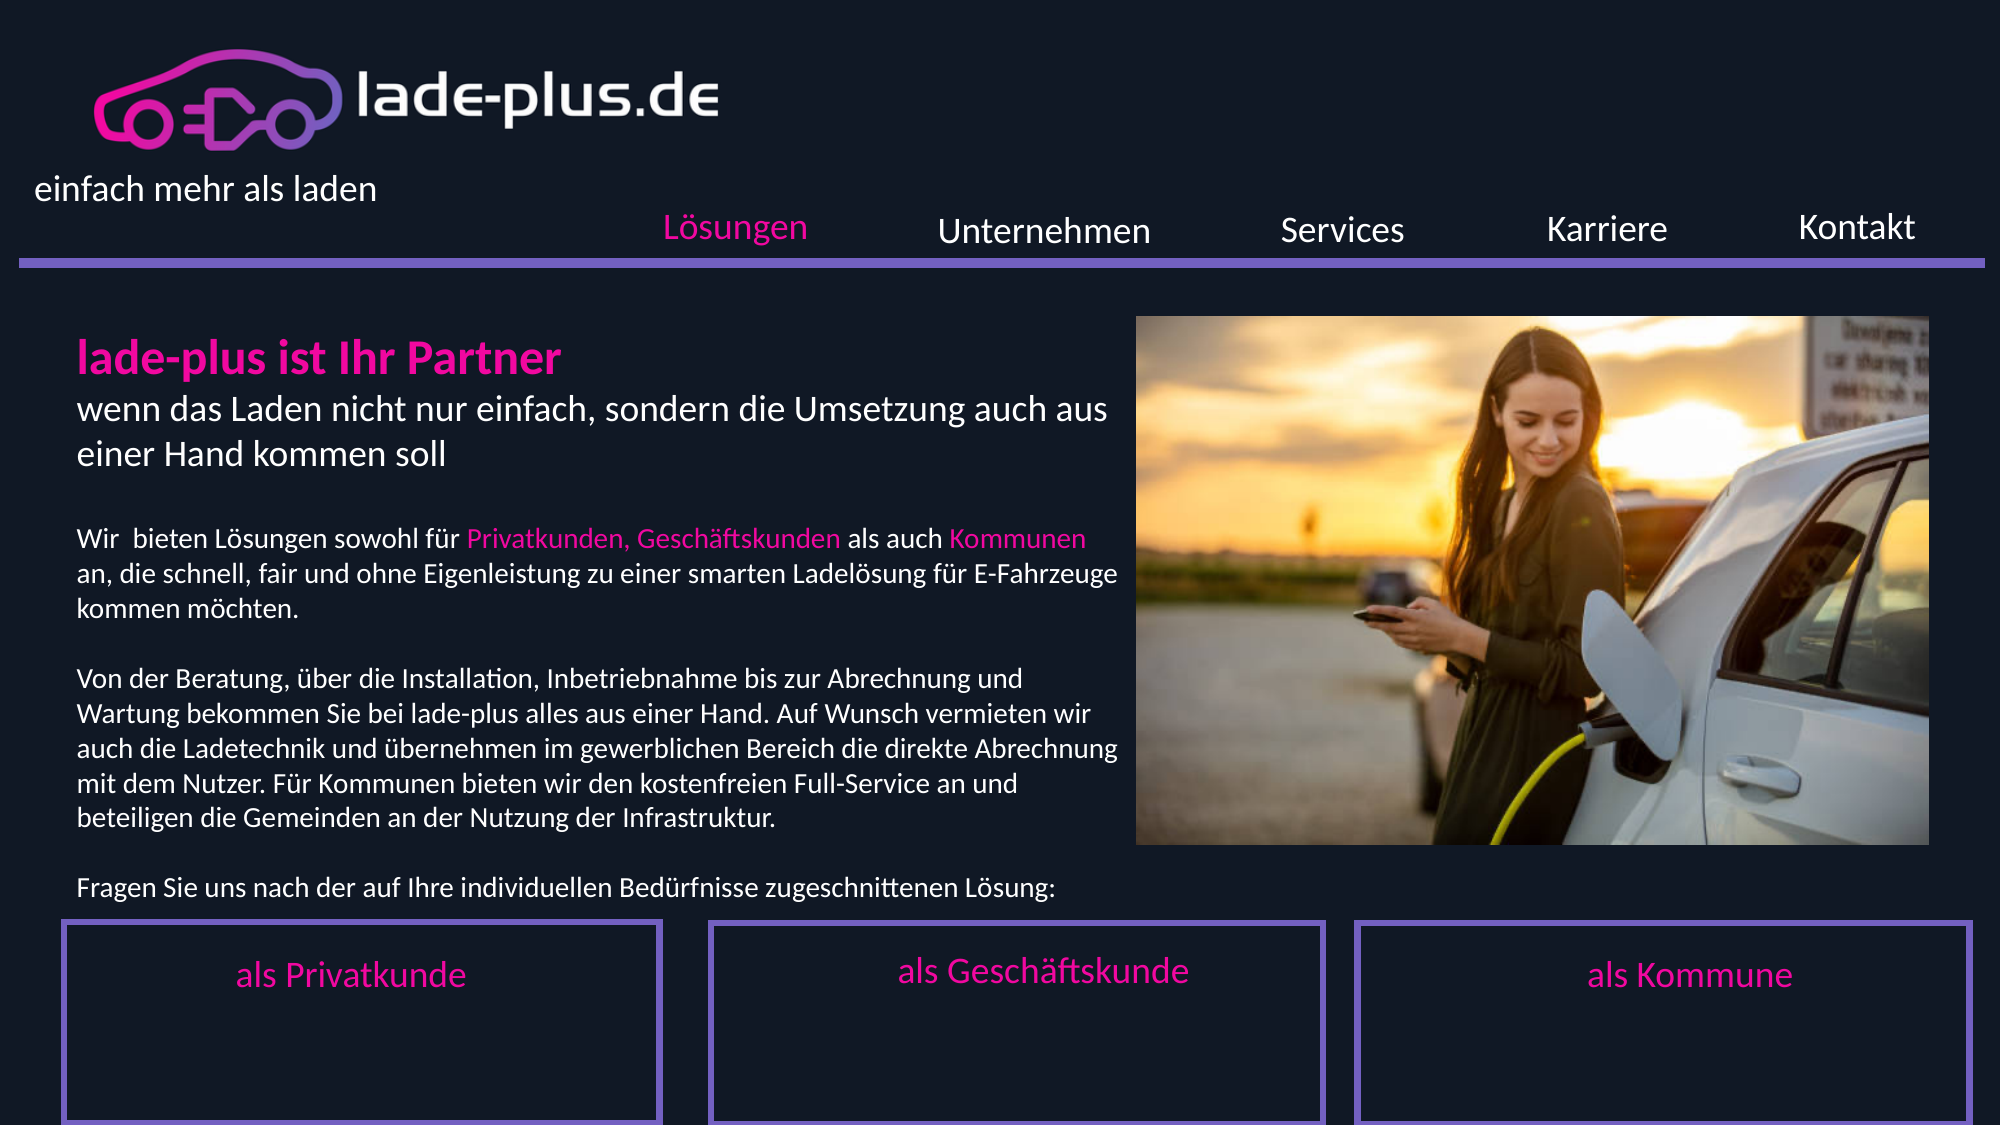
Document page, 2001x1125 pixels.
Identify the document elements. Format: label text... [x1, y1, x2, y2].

text_box Unternehmen [922, 198, 1289, 259]
text_box Lösungen [648, 194, 948, 255]
text_box Services [1266, 198, 1632, 258]
picture [1136, 316, 1929, 845]
text_box Kontakt [1784, 194, 1951, 255]
text_box Karriere [1532, 196, 1699, 256]
text_box [710, 922, 1324, 1125]
picture [53, 0, 767, 187]
text_box [63, 921, 661, 1124]
text_box lade-plus ist Ihr Partner wenn das Laden nicht nur einfach, sondern die Umsetzung auch aus einer Hand kommen soll Wir bieten Lösungen sowohl für Privatkunden, Geschäftskunden als auch Kommunen an, die schnell, fair und ohne Eigenleistung zu einer smarten Ladelösung für E-Fahrzeuge kommen möchten. Von der Beratung, über die Installation, Inbetriebnahme bis zur Abrechnung und Wartung bekommen Sie bei lade-plus alles aus einer Hand. Auf Wunsch vermieten wir auch die Ladetechnik und übernehmen im gewerblichen Bereich die direkte Abrechnung mit dem Nutzer. Für Kommunen bieten wir den kostenfreien Full-Service an und beteiligen die Gemeinden an der Nutzung der Infrastruktur. Fragen Sie uns nach der auf Ihre individuellen Bedürfnisse zugeschnittenen Lösung: [61, 316, 1137, 912]
text_box einfach mehr als laden [19, 156, 660, 217]
text_box [1356, 922, 1970, 1125]
